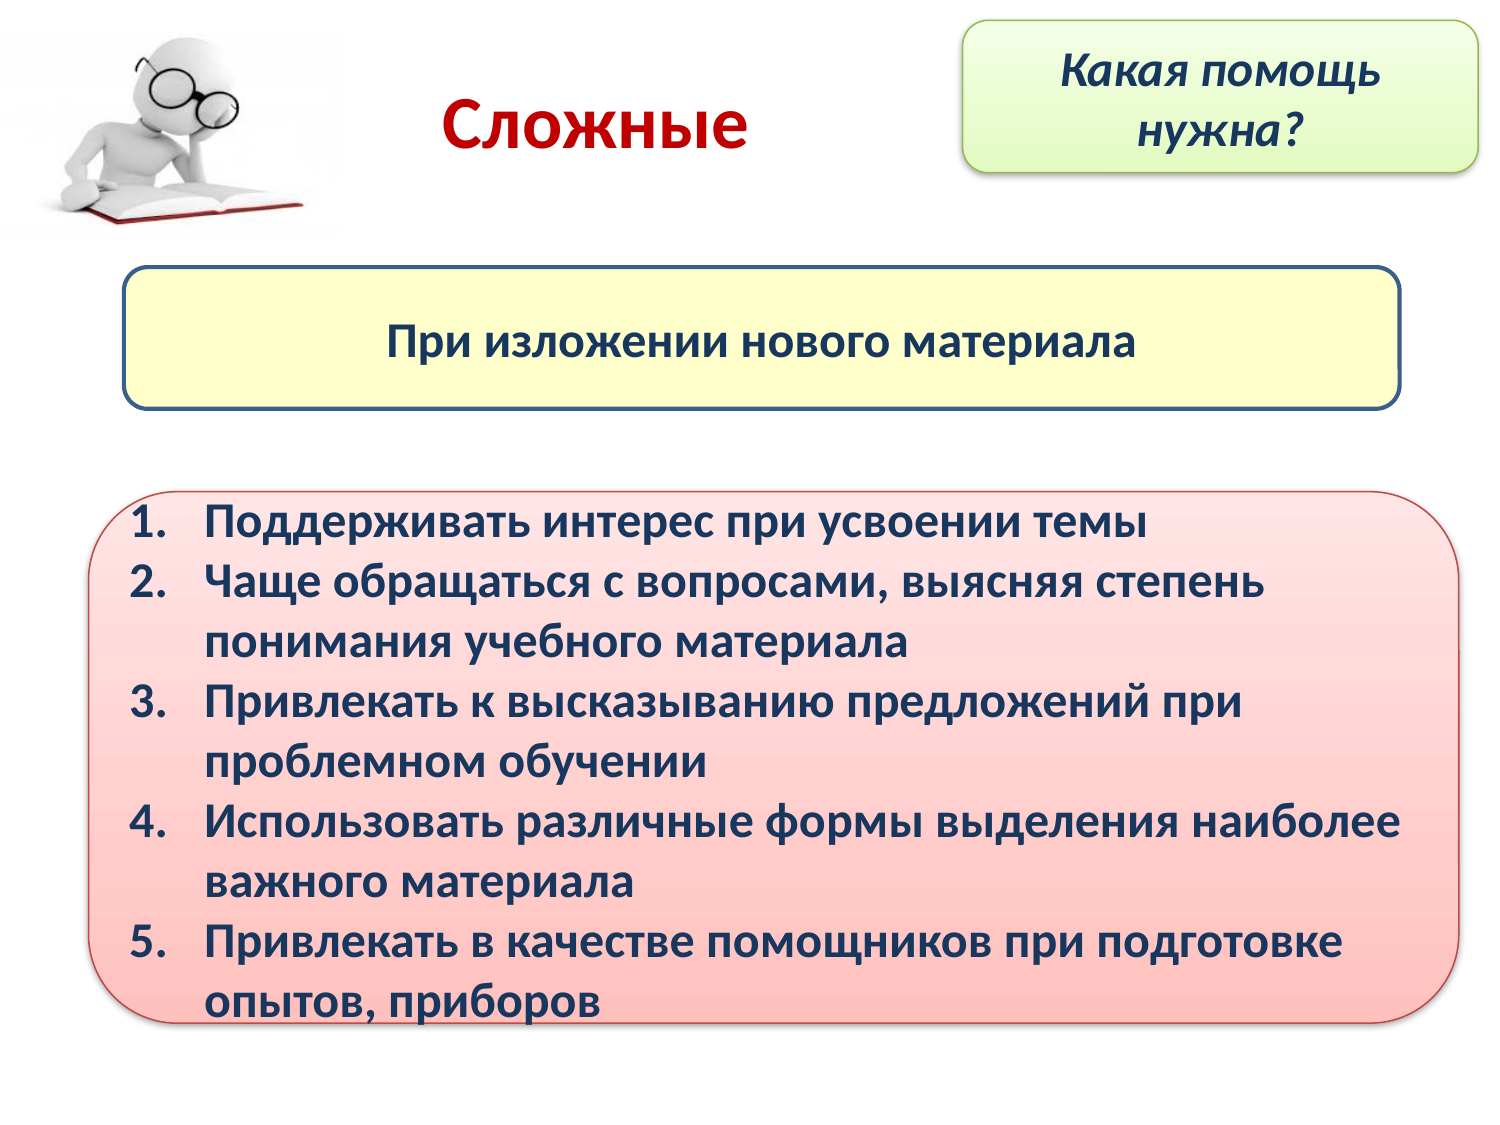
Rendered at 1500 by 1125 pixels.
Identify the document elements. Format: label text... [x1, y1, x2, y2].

text_box Какая помощь нужна? [961, 19, 1479, 174]
text_box Поддерживать интерес при усвоении темы Чаще обращаться с вопросами, выясняя степень понимания учебного материала Привлекать к высказыванию предложений при проблемном обучении Использовать различные формы выделения наиболее важного материала Привлекать в качестве помощников при подготовке опытов, приборов [87, 490, 1460, 1024]
text_box Сложные [343, 66, 904, 172]
picture [0, 23, 339, 247]
text_box При изложении нового материала [121, 265, 1402, 411]
